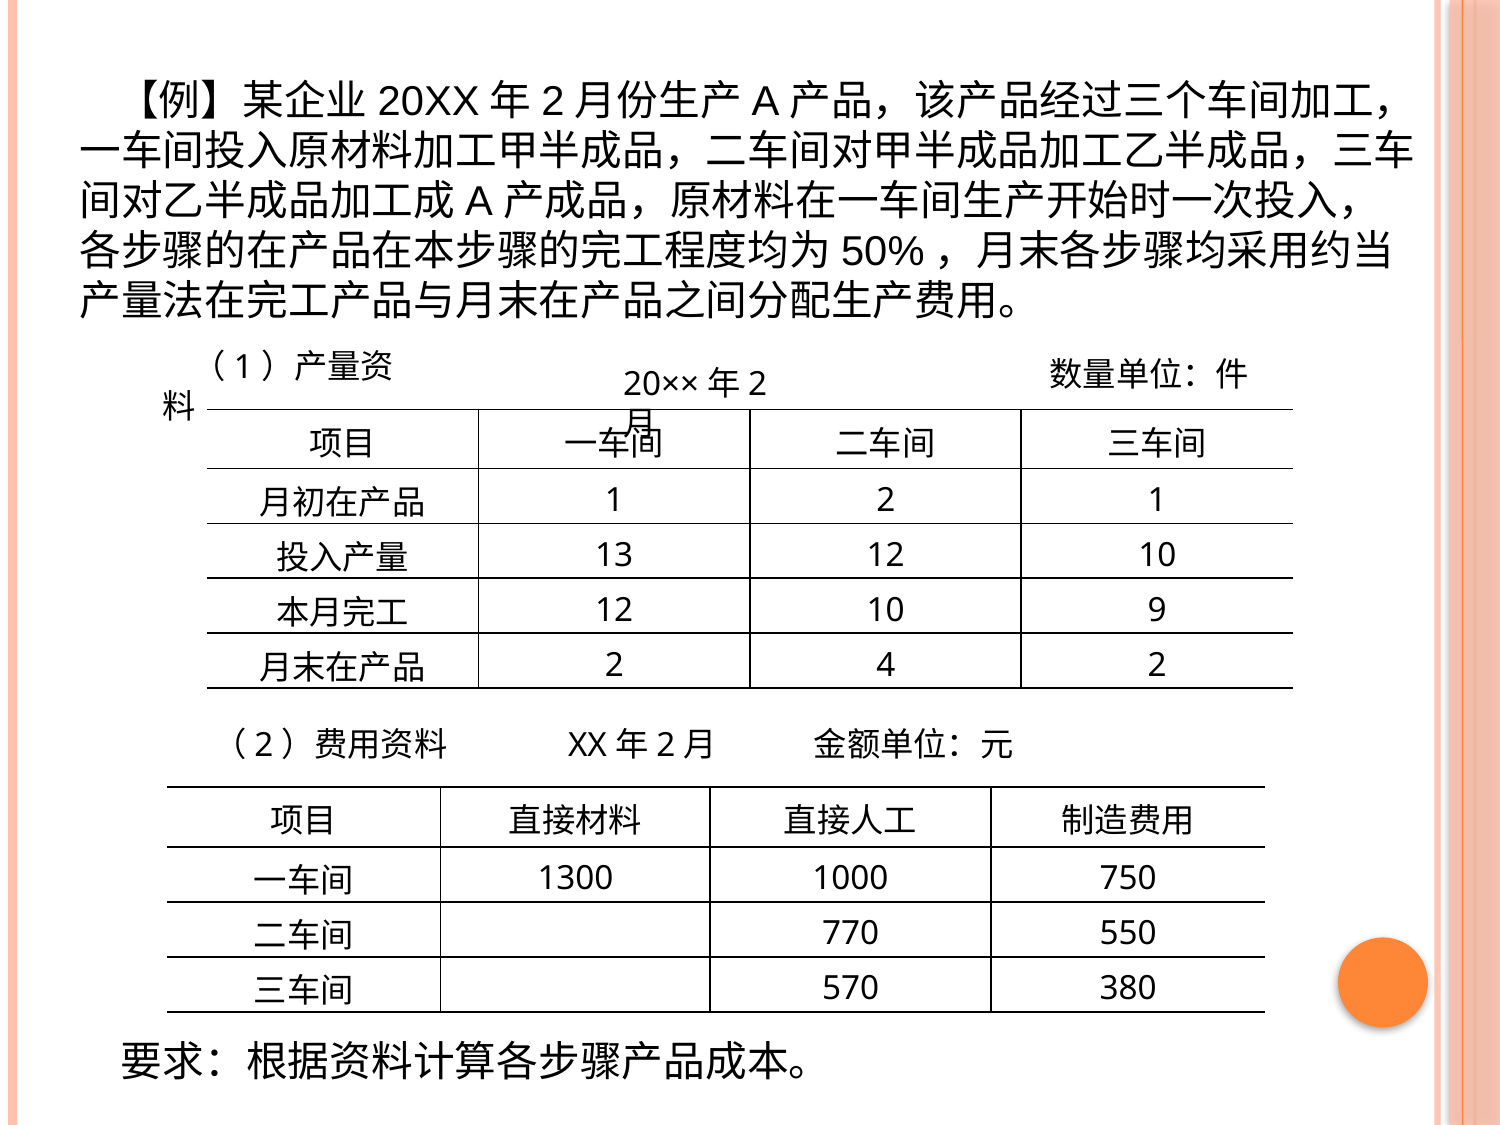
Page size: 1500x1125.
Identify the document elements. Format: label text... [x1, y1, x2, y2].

table_cell 1300 [441, 848, 709, 901]
text_box （2）费用资料 XX年2月 金额单位：元 [98, 715, 1294, 770]
text_box 20××年2月 [608, 354, 821, 449]
table_cell 4 [751, 634, 1020, 687]
table_cell 10 [751, 579, 1020, 632]
table_cell 2 [1022, 634, 1293, 687]
table_cell 1000 [711, 848, 990, 901]
table_cell 2 [751, 469, 1020, 523]
table_cell 550 [992, 903, 1265, 956]
table_header 直接人工 [711, 788, 990, 846]
table_header 项目 [207, 410, 478, 468]
table_cell 三车间 [167, 958, 440, 1011]
table_cell 二车间 [167, 903, 440, 956]
table_cell 一车间 [167, 848, 440, 901]
table_header 三车间 [1022, 410, 1293, 468]
text_box 数量单位：件 [1034, 345, 1264, 401]
table_header 一车间 [479, 410, 749, 468]
table_cell 1 [1022, 469, 1293, 523]
table_cell 770 [711, 903, 990, 956]
table_cell [441, 903, 709, 956]
table_cell 月初在产品 [207, 469, 478, 523]
text_box 要求：根据资料计算各步骤产品成本。 [106, 1027, 855, 1093]
table_header 项目 [167, 788, 440, 846]
table_cell 9 [1022, 579, 1293, 632]
table_cell 投入产量 [207, 524, 478, 577]
table_cell 1 [479, 469, 749, 523]
table_cell 12 [751, 524, 1020, 577]
table_header 直接材料 [441, 788, 709, 846]
table_cell 月末在产品 [207, 634, 478, 687]
table_header 制造费用 [992, 788, 1265, 846]
table_cell 380 [992, 958, 1265, 1011]
table_cell 2 [479, 634, 749, 687]
table_cell 本月完工 [207, 579, 478, 632]
text_box （1）产量资料 [147, 337, 431, 433]
table_cell 10 [1022, 524, 1293, 577]
table_cell 12 [479, 579, 749, 632]
table_header 二车间 [751, 410, 1020, 468]
table_cell 570 [711, 958, 990, 1011]
text_box 【例】某企业20XX年2月份生产A产品，该产品经过三个车间加工，一车间投入原材料加工甲半成品，二车间对甲半成品加工乙半成品，三车间对乙半成品加工成A产成品，原材料在一车间生产开始时一次投入，各步骤的在产品在本步骤的完工程度均为50%，月末各步骤均采用约当产量法在完工产品与月末在产品之间分配生产费用。 [64, 66, 1436, 332]
table_cell [441, 958, 709, 1011]
table_cell 13 [479, 524, 749, 577]
table_cell 750 [992, 848, 1265, 901]
